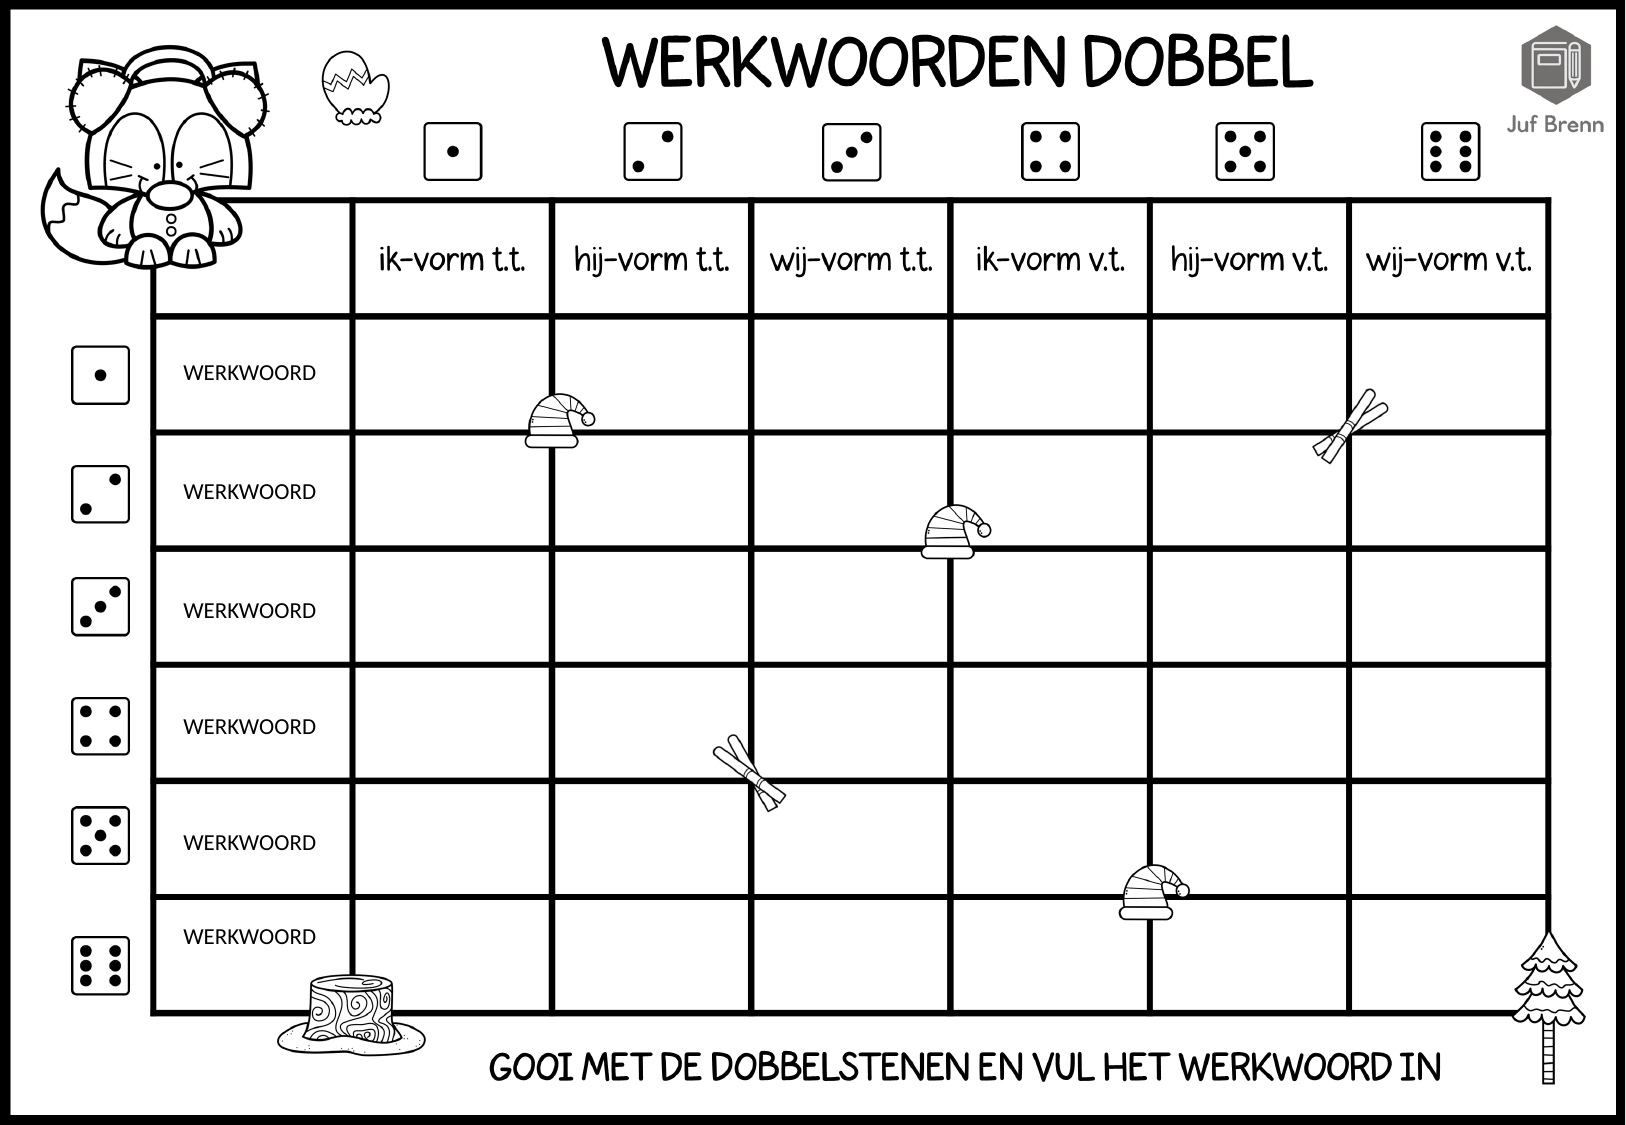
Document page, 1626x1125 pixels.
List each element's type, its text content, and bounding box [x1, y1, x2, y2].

text_box WERKWOORD [166, 914, 334, 957]
text_box WERKWOORD [166, 469, 334, 512]
text_box WERKWOORD [166, 350, 334, 393]
picture [0, 0, 1626, 1125]
text_box WERKWOORD [166, 819, 334, 863]
text_box WERKWOORD [166, 588, 334, 631]
text_box WERKWOORD [166, 704, 334, 747]
